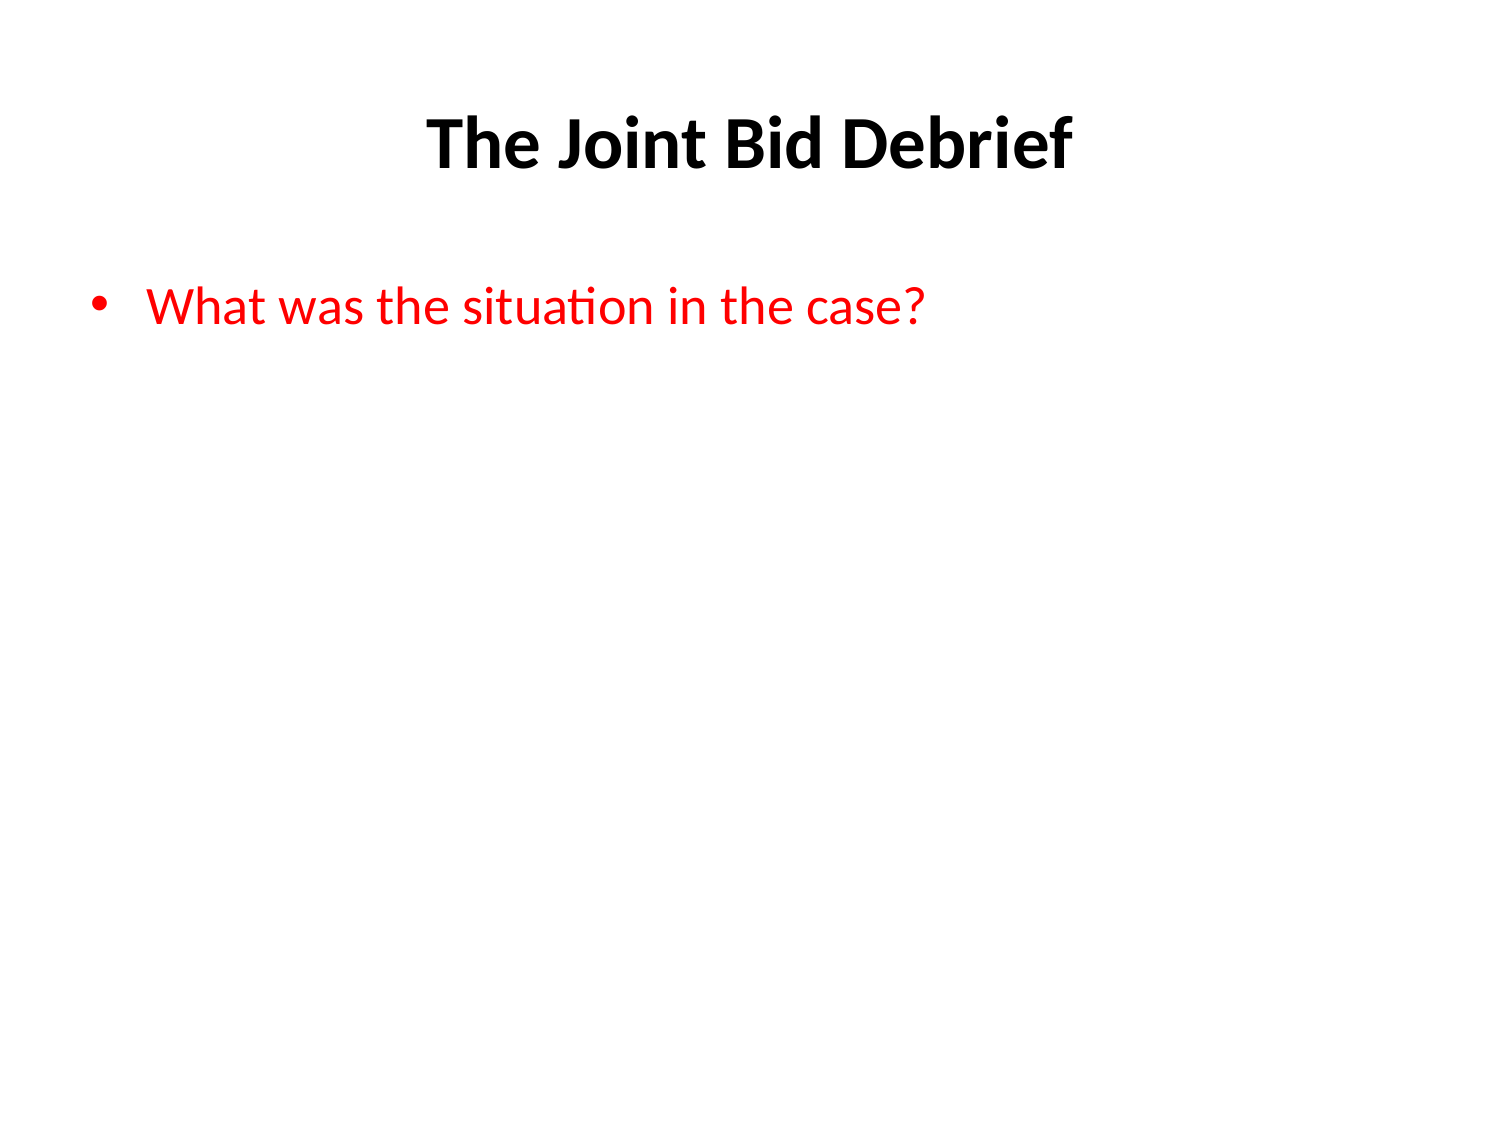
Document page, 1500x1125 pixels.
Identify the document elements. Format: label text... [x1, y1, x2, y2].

list What was the situation in the case? [75, 262, 1425, 1075]
title The Joint Bid Debrief [75, 45, 1425, 233]
